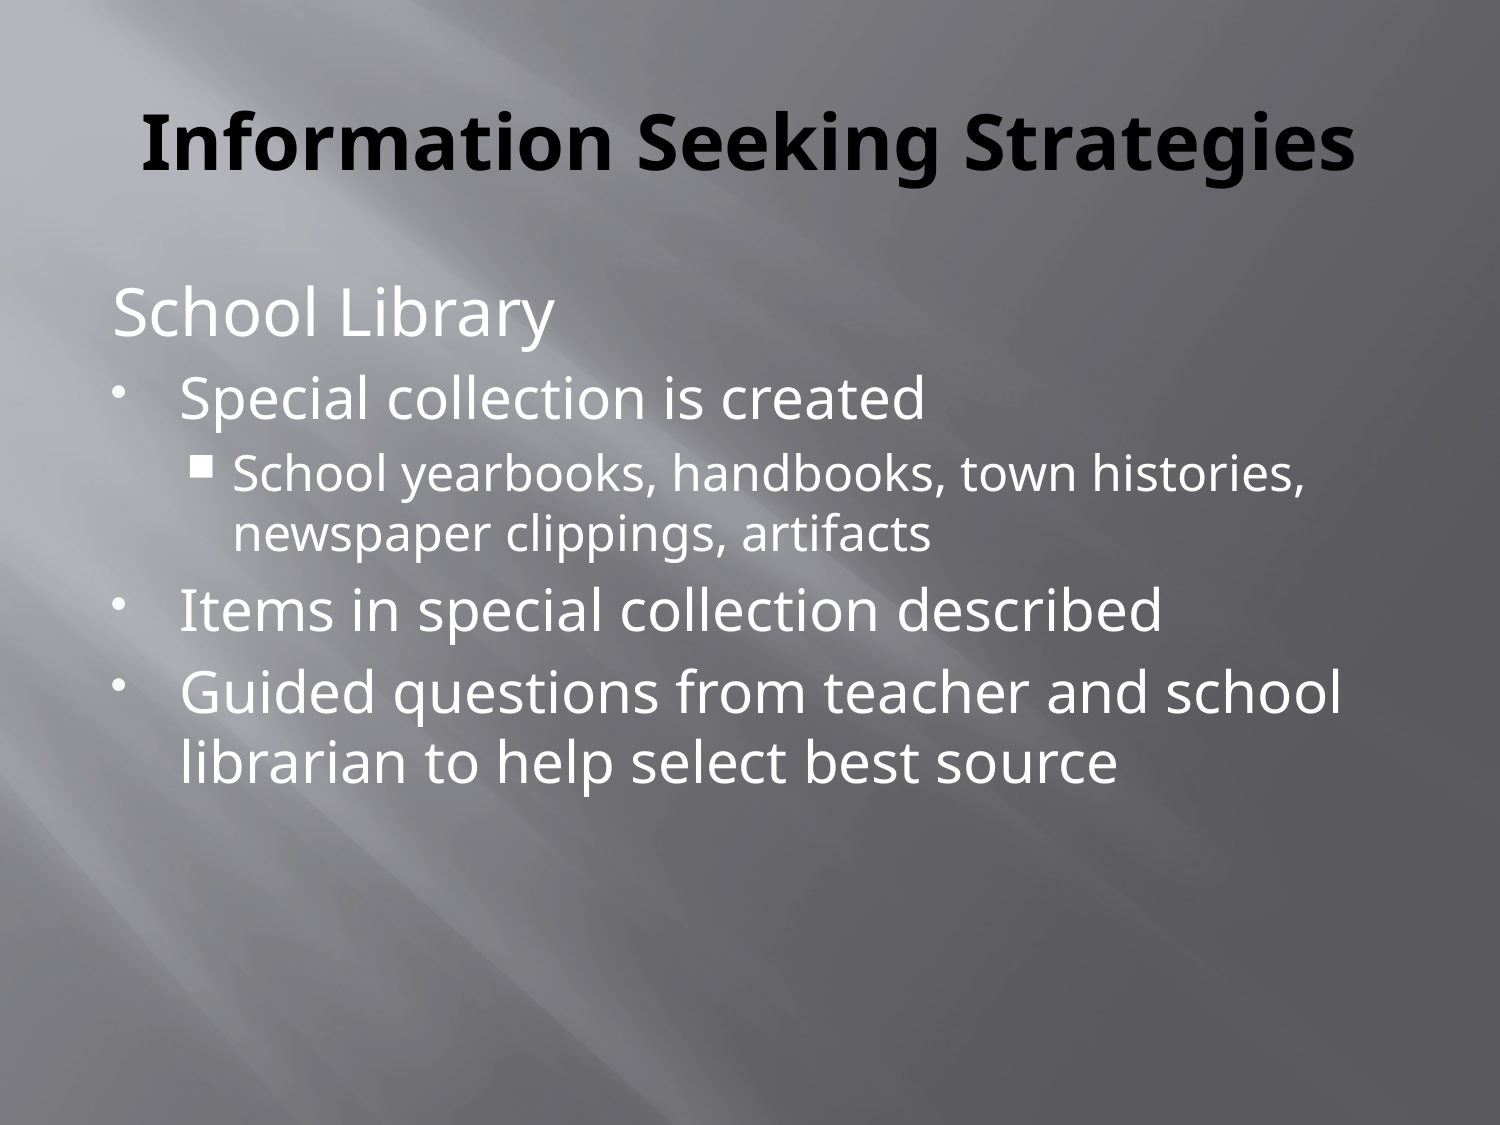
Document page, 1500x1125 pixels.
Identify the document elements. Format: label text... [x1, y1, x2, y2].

title Information Seeking Strategies [75, 45, 1425, 233]
list School Library Special collection is created School yearbooks, handbooks, town histories, newspaper clippings, artifacts Items in special collection described Guided questions from teacher and school librarian to help select best source [75, 262, 1425, 1035]
